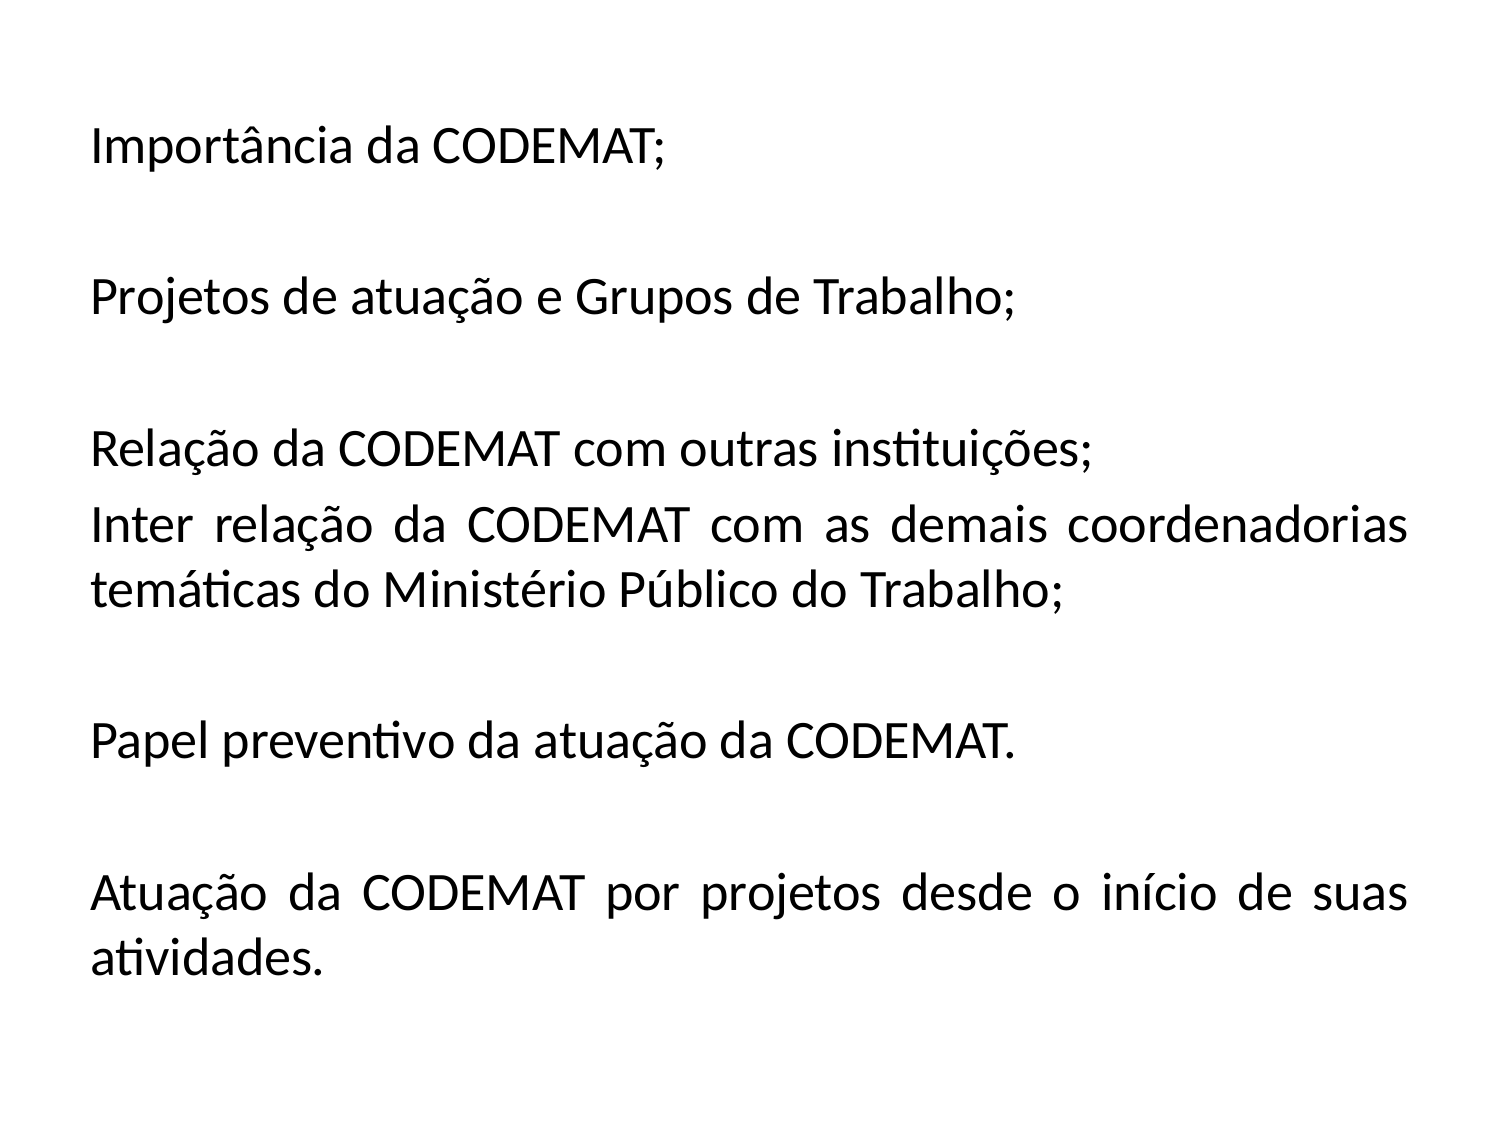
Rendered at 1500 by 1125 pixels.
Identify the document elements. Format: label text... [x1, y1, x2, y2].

list Importância da CODEMAT; Projetos de atuação e Grupos de Trabalho; Relação da CODEMAT com outras instituições; Inter relação da CODEMAT com as demais coordenadorias temáticas do Ministério Público do Trabalho; Papel preventivo da atuação da CODEMAT. Atuação da CODEMAT por projetos desde o início de suas atividades. [75, 101, 1425, 1005]
